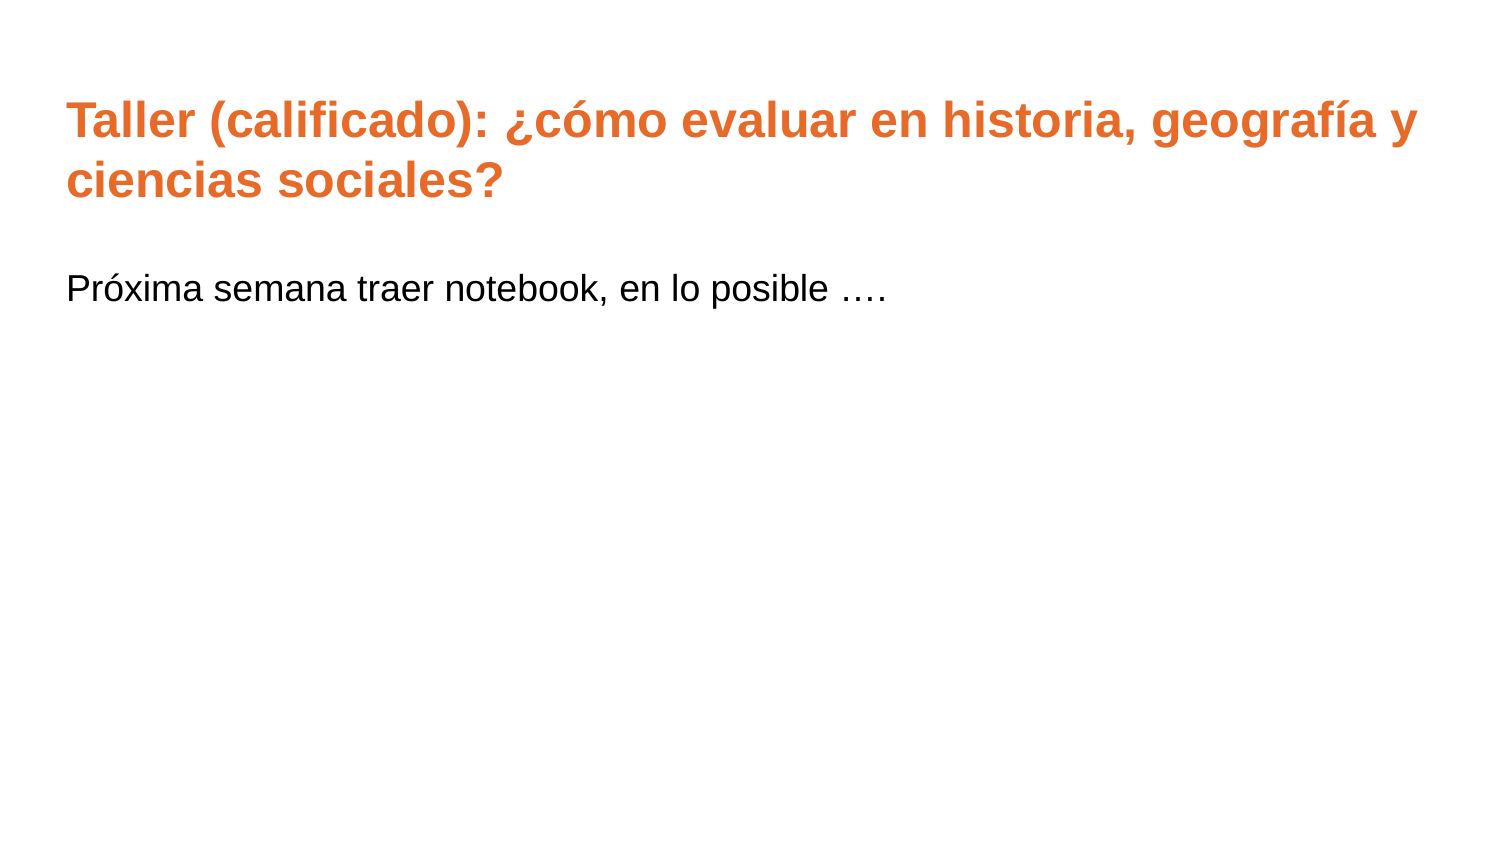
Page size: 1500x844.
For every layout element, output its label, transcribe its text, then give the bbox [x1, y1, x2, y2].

list Próxima semana traer notebook, en lo posible …. [51, 241, 1449, 803]
title Taller (calificado): ¿cómo evaluar en historia, geografía y ciencias sociales? [51, 72, 1449, 224]
